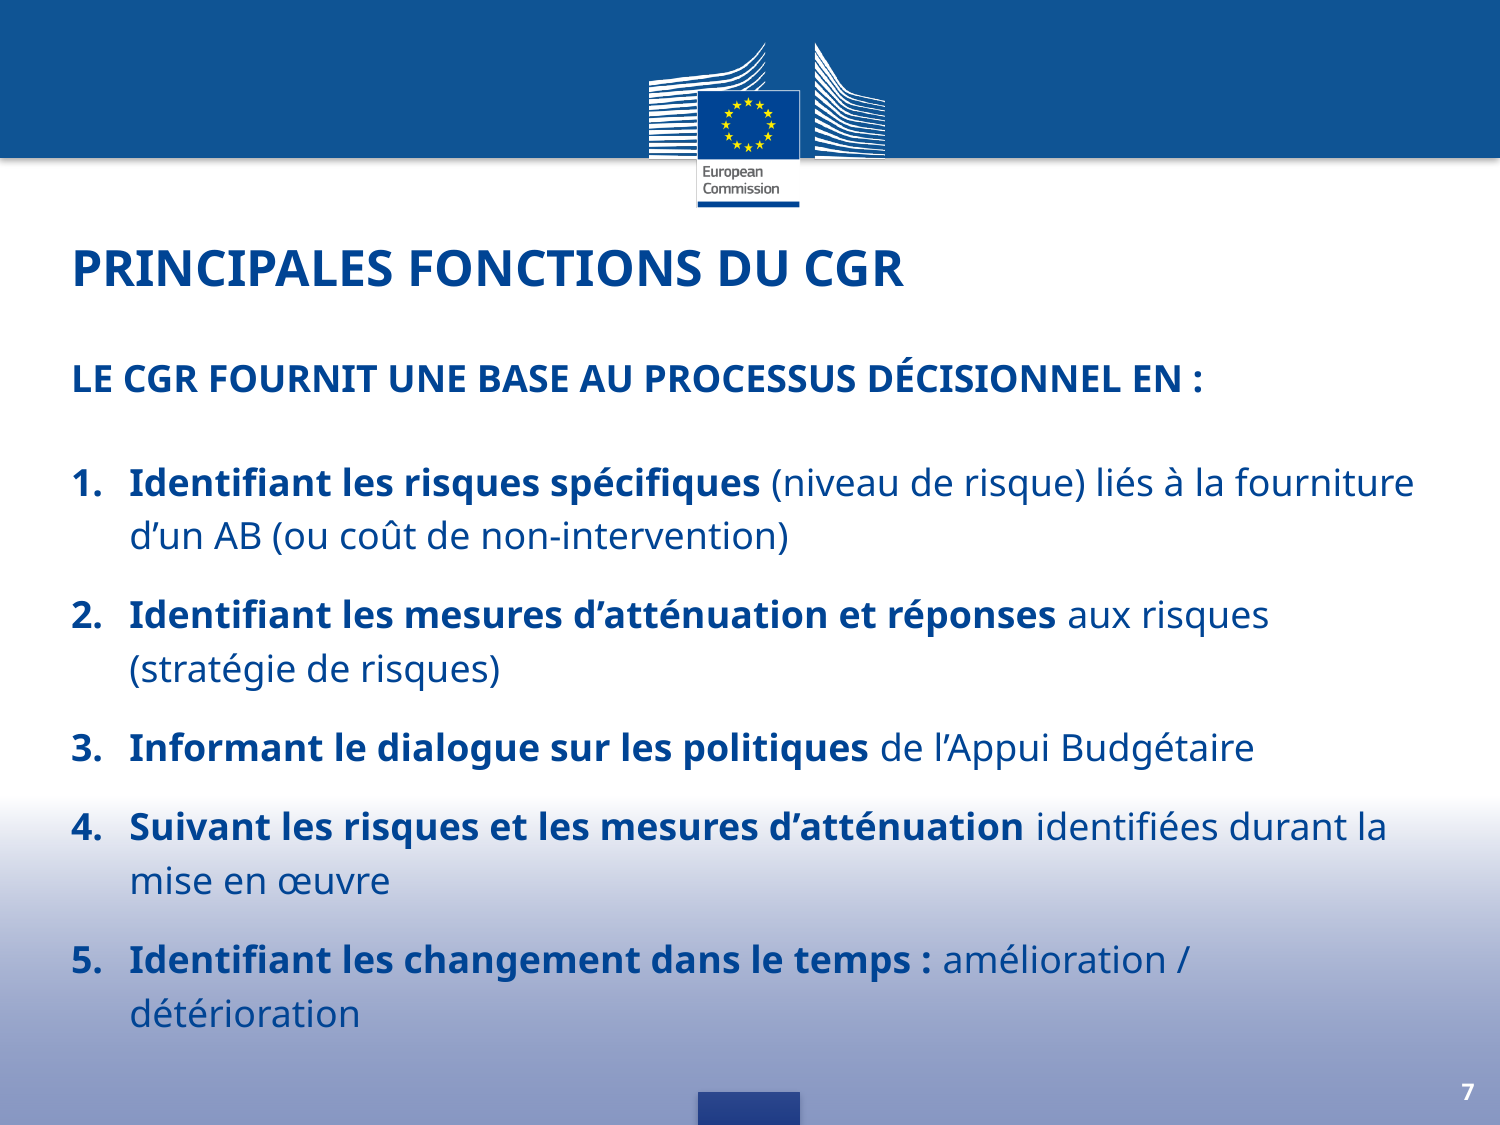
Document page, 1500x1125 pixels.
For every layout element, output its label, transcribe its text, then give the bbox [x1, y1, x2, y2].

text_box [0, 796, 1500, 1125]
text_box Le CGR fournit une base au processus décisionnel en : Identifiant les risques spécifiques (niveau de risque) liés à la fourniture d’un AB (ou coût de non-intervention) Identifiant les mesures d’atténuation et réponses aux risques (stratégie de risques) Informant le dialogue sur les politiques de l’Appui Budgétaire Suivant les risques et les mesures d’atténuation identifiées durant la mise en œuvre Identifiant les changement dans le temps : amélioration / détérioration [56, 338, 1444, 835]
title Principales fonctions du CGR [55, 202, 1445, 331]
slide_number 7 [1139, 1070, 1491, 1125]
picture [649, 42, 885, 202]
